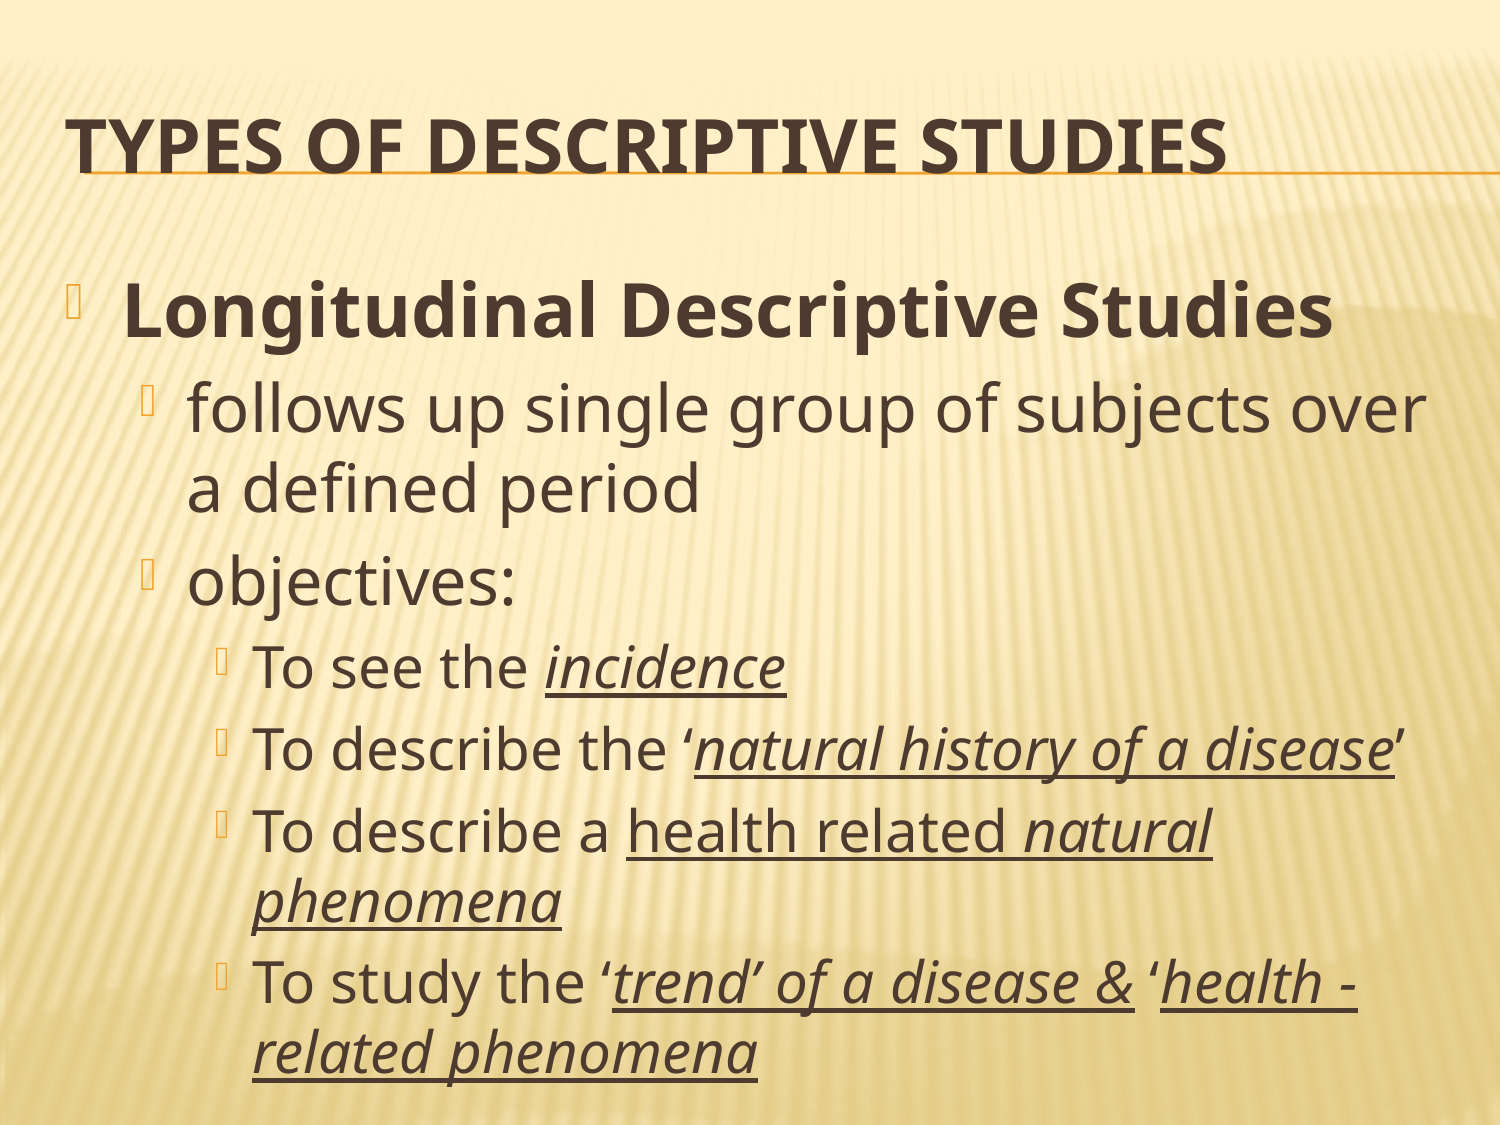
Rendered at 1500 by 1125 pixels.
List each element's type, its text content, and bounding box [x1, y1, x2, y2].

title Types of Descriptive Studies [50, 75, 1475, 213]
list Longitudinal Descriptive Studies follows up single group of subjects over a defined period objectives: To see the incidence To describe the ‘natural history of a disease’ To describe a health related natural phenomena To study the ‘trend’ of a disease & ‘health - related phenomena [50, 254, 1475, 998]
